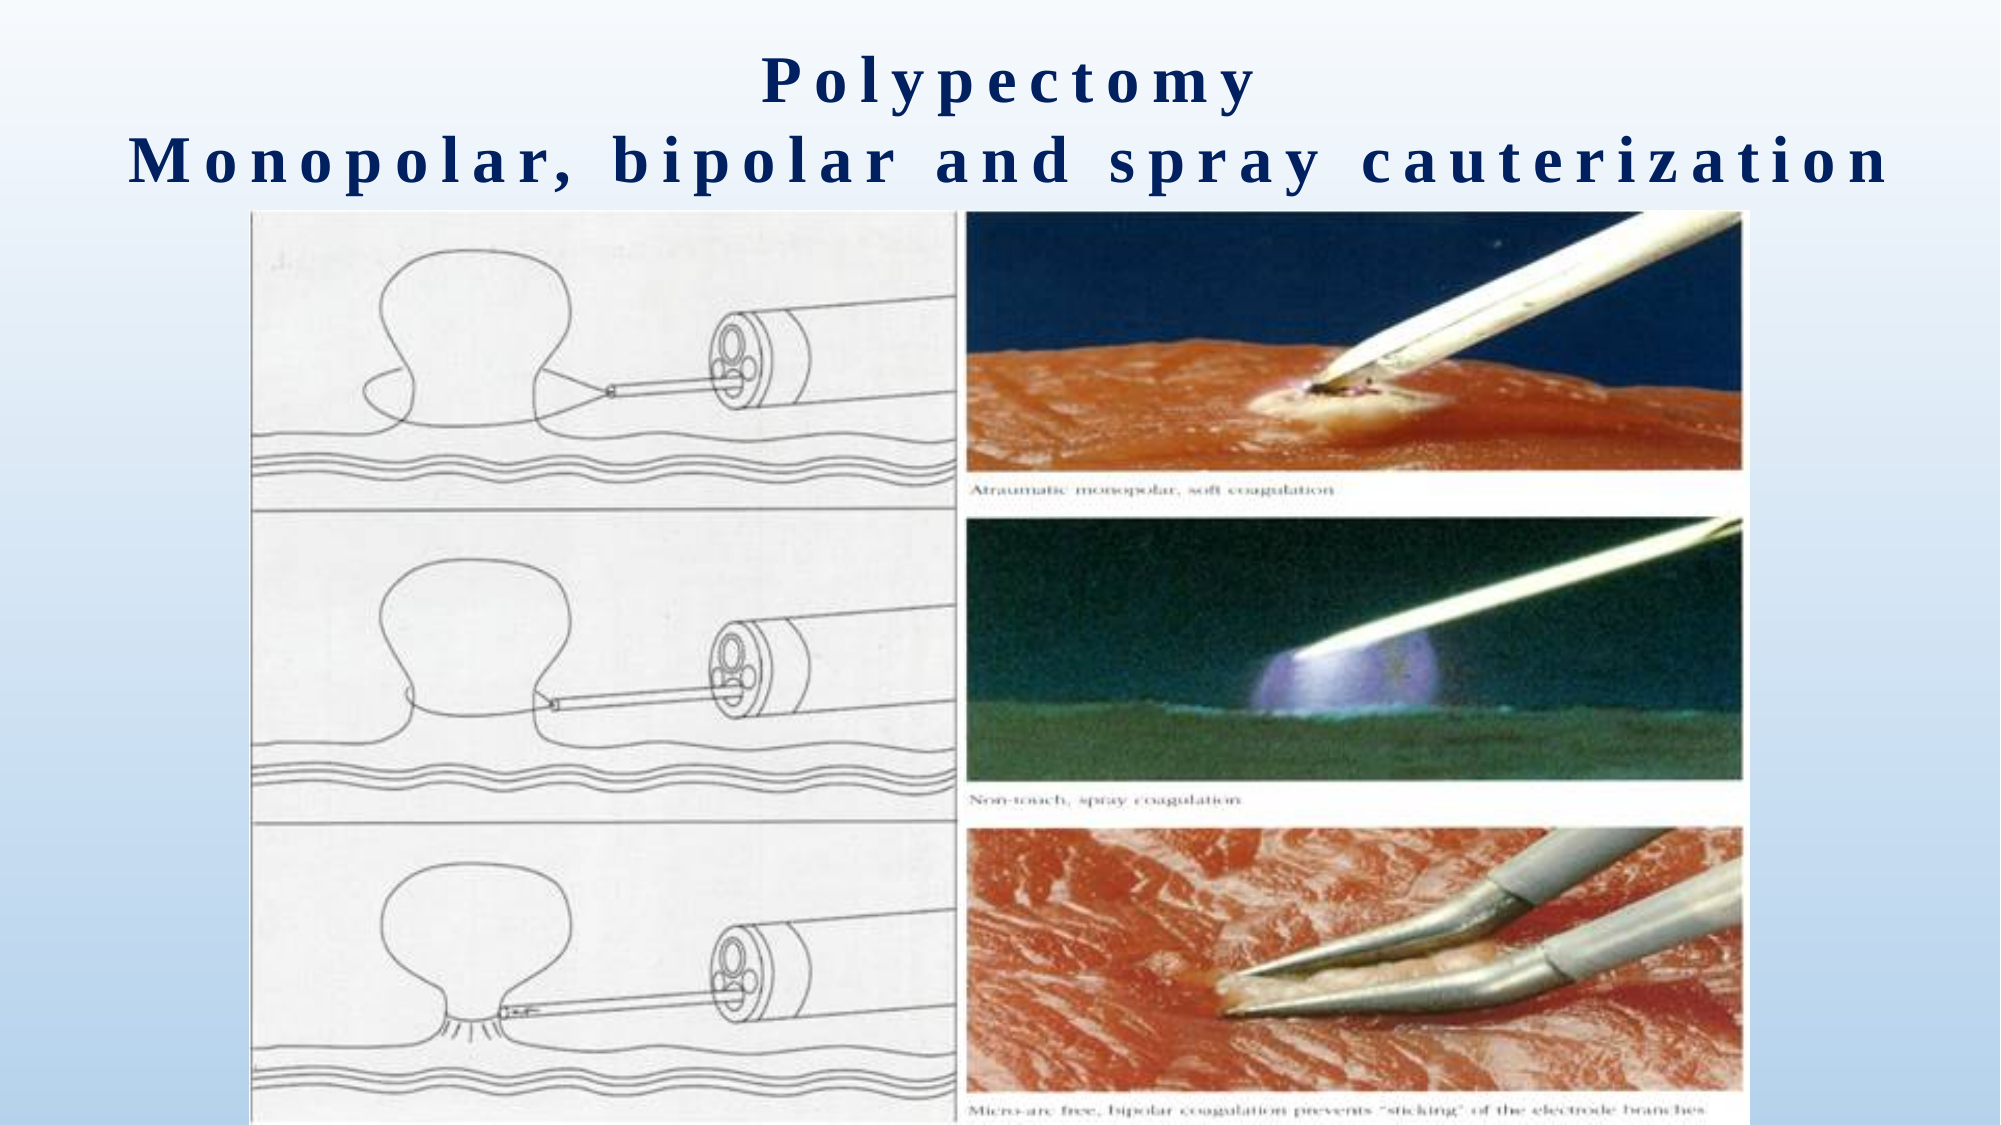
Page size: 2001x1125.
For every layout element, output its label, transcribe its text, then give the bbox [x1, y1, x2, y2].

text_box Polypectomy Monopolar, bipolar and spray cauterization [45, 28, 1972, 203]
picture [248, 210, 1750, 1125]
